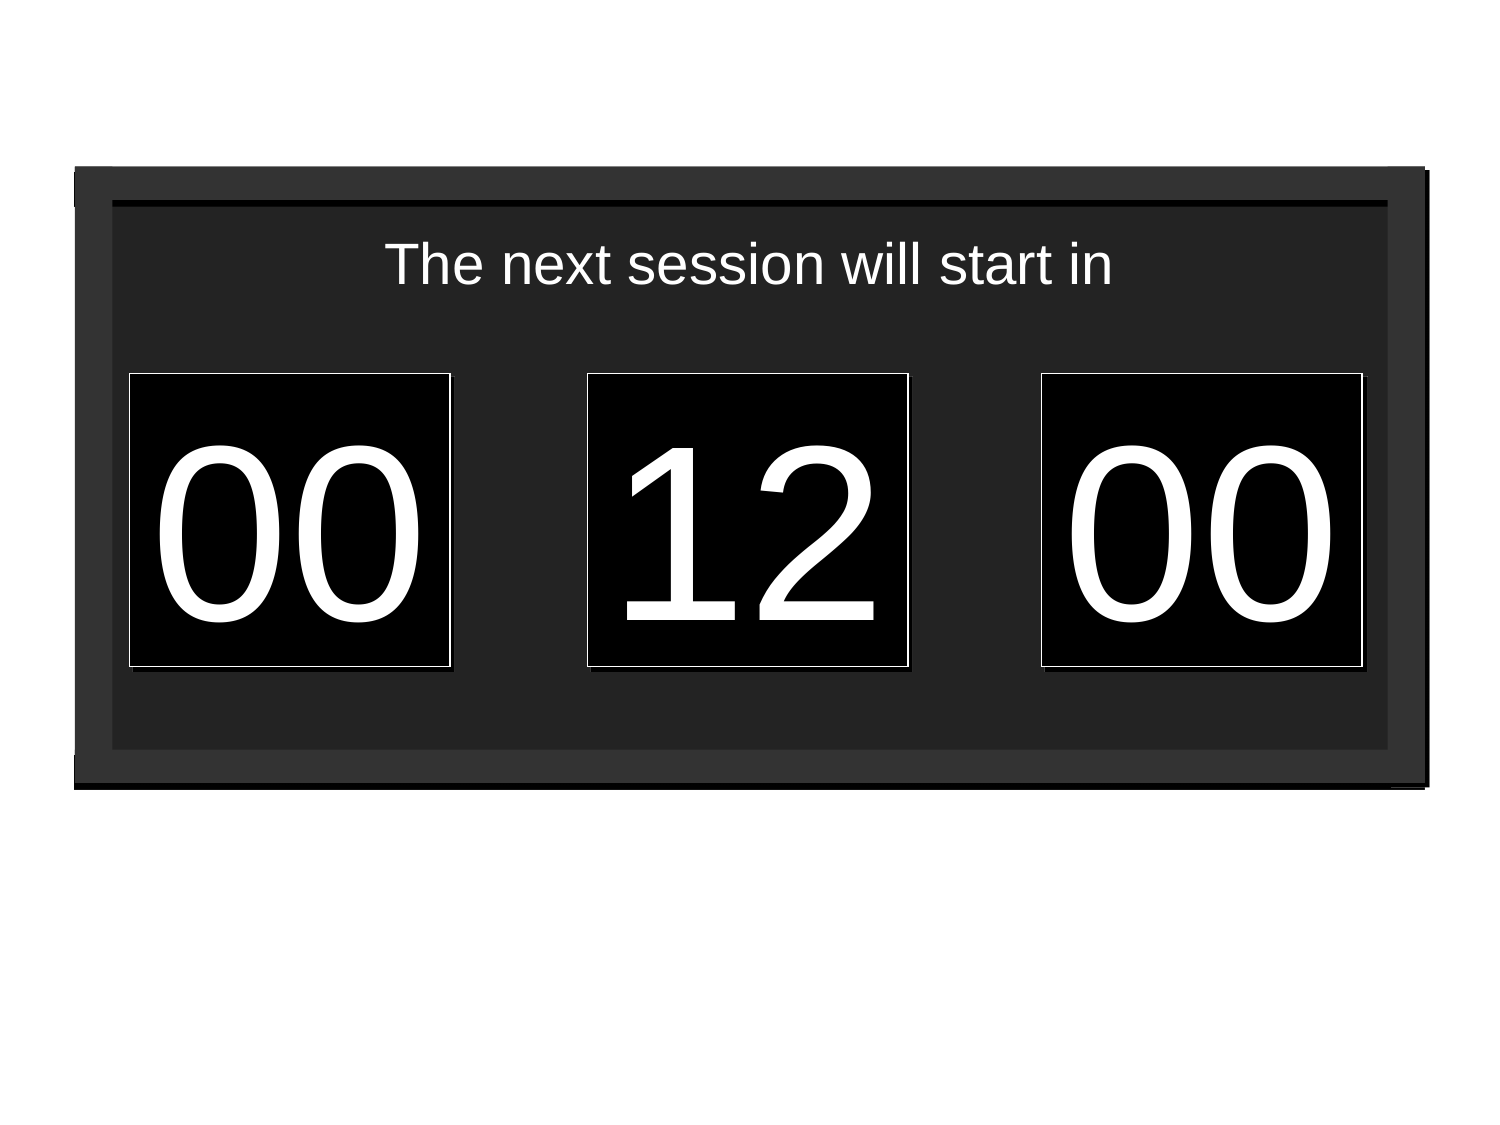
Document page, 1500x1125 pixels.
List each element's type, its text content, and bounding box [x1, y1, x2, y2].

text_box 12 [587, 373, 908, 667]
text_box 00 [129, 373, 450, 667]
